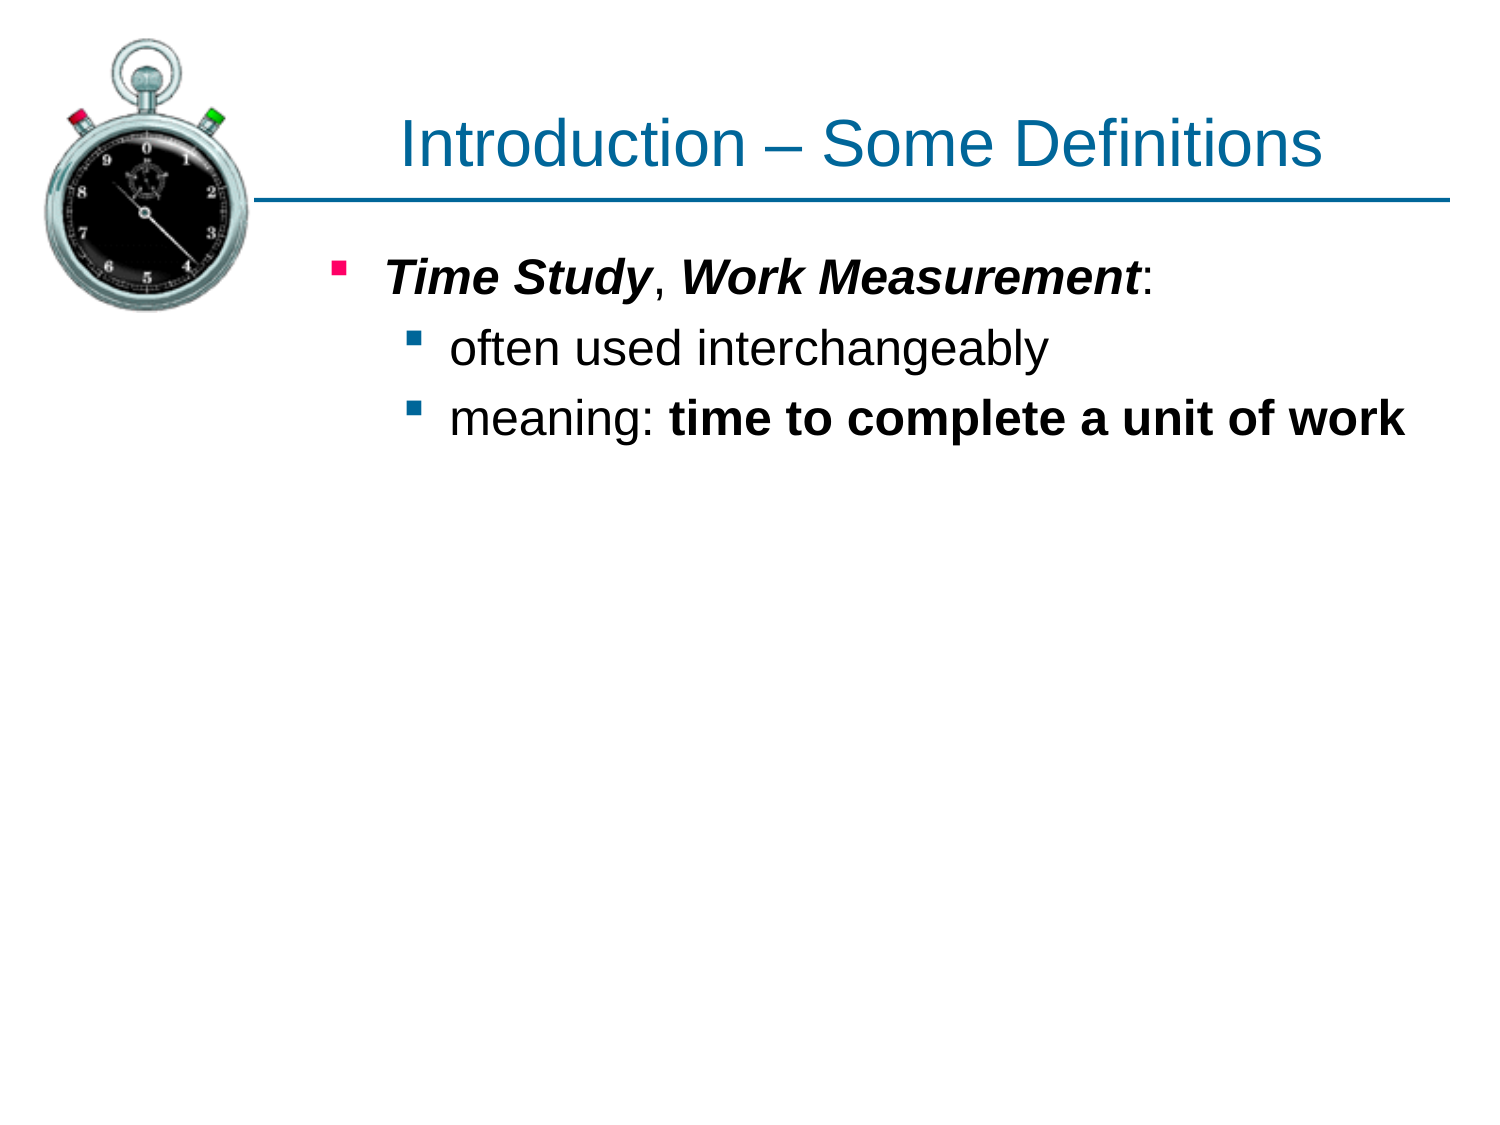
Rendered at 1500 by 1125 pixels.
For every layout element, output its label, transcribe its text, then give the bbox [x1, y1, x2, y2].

picture [37, 37, 254, 313]
list Time Study, Work Measurement: often used interchangeably meaning: time to complete a unit of work [312, 237, 1475, 1100]
title Introduction – Some Definitions [275, 37, 1450, 188]
